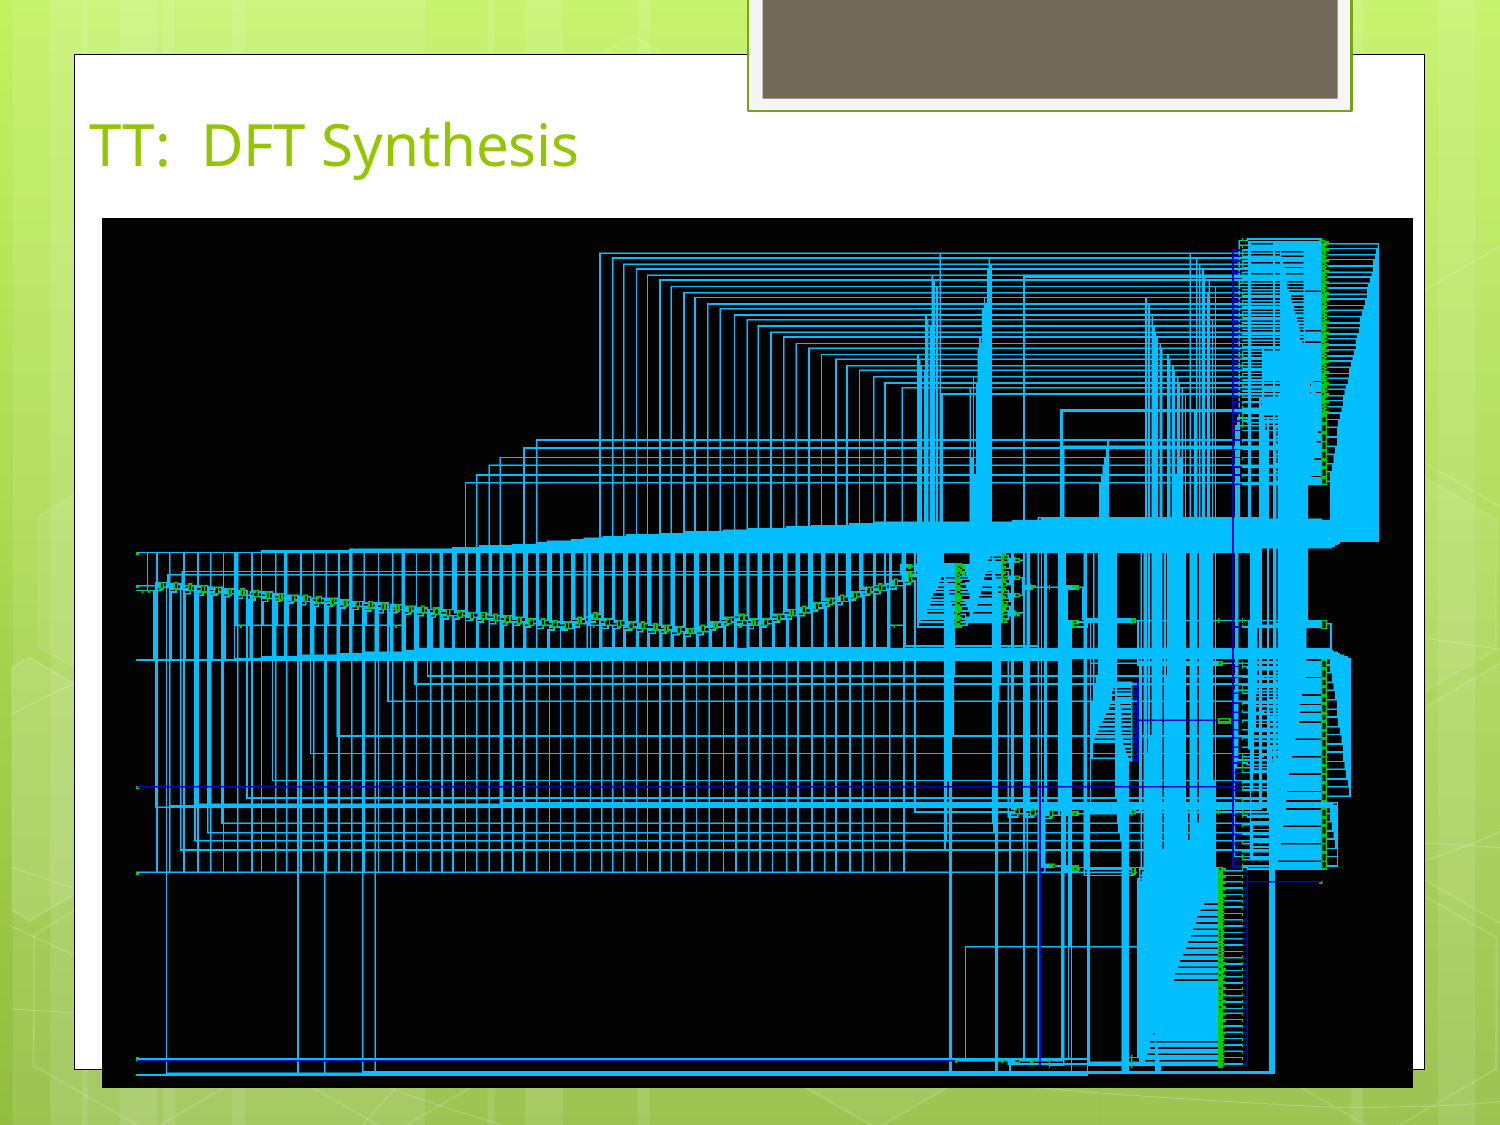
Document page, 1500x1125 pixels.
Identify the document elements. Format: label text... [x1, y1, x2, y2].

picture [101, 217, 1413, 1088]
text_box TT: DFT Synthesis [74, 100, 943, 292]
